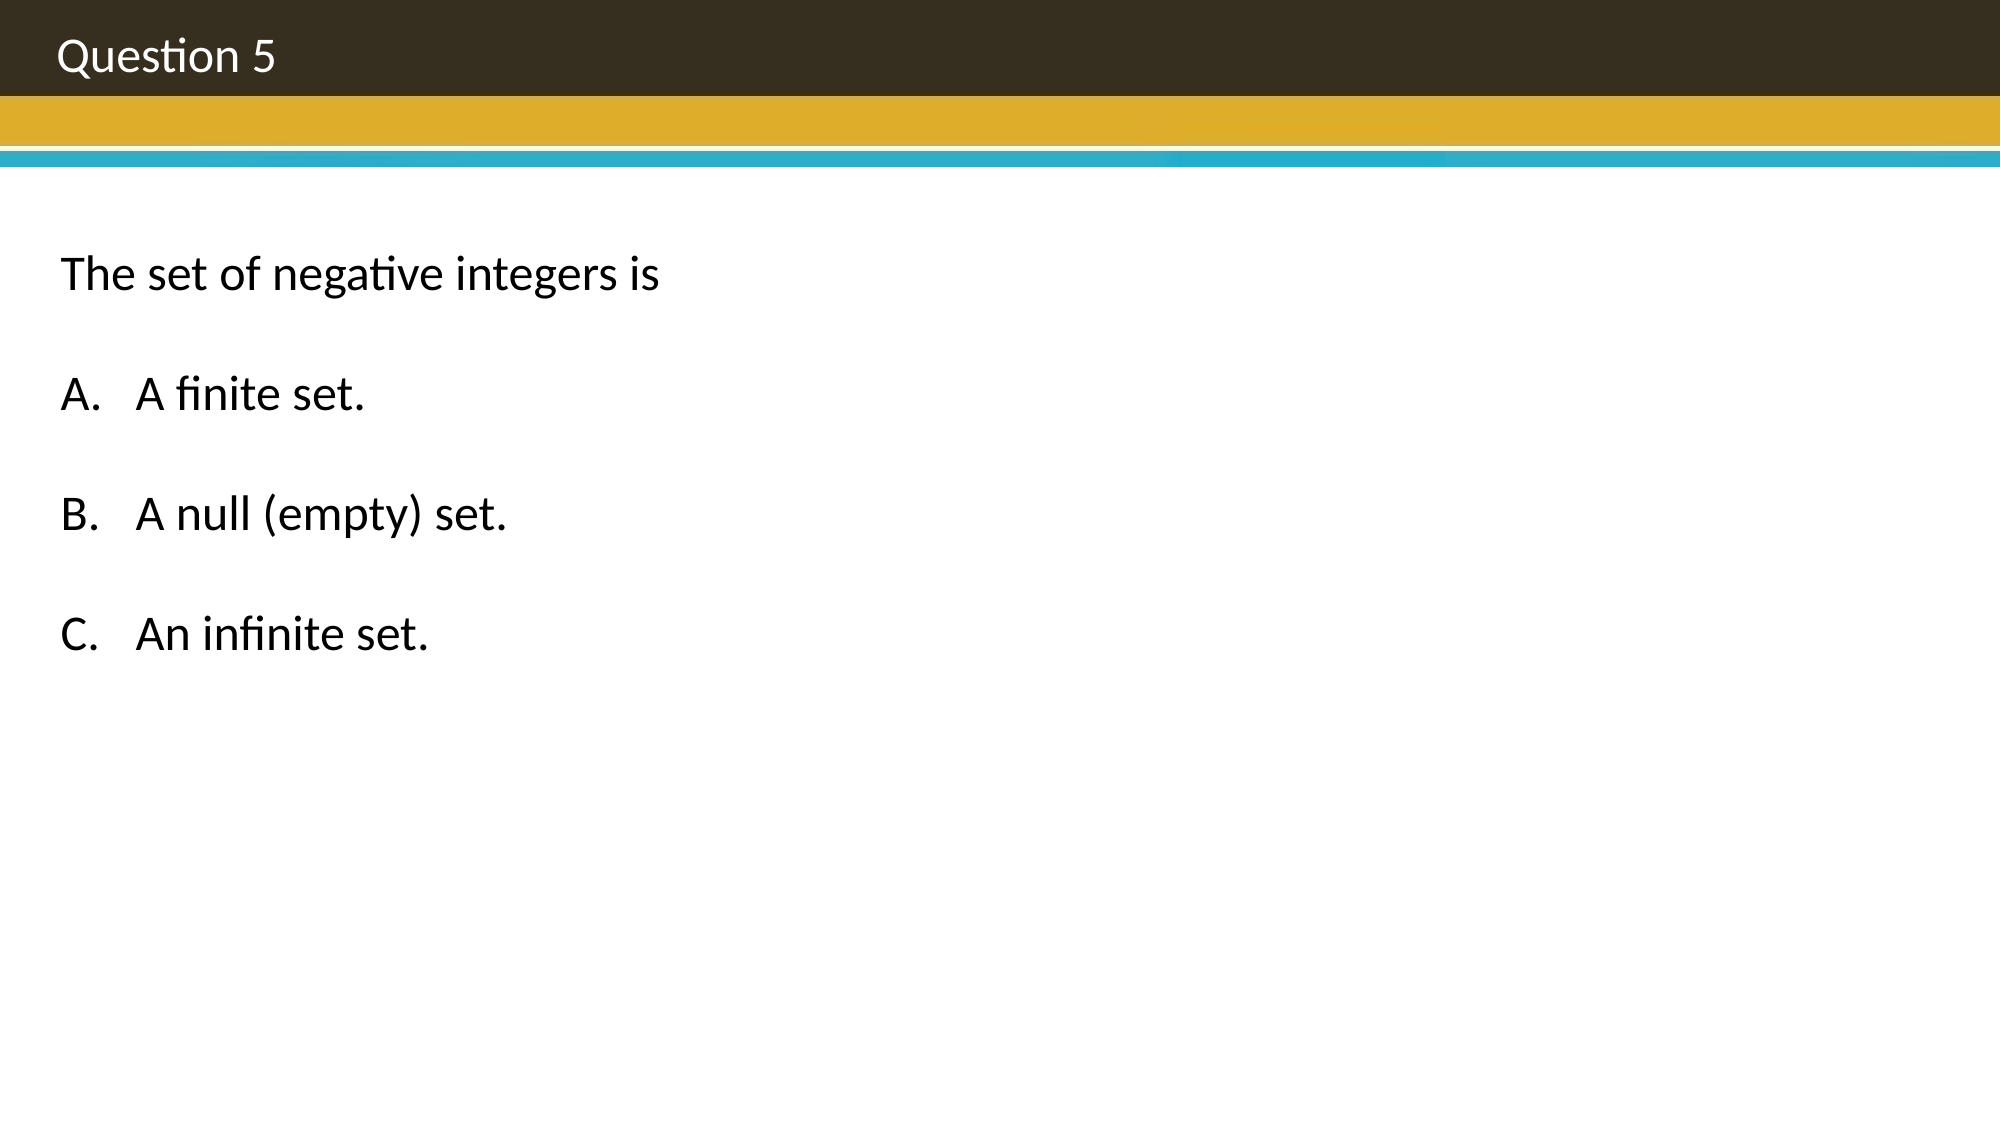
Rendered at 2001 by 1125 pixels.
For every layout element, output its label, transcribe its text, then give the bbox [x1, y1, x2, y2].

picture [0, 0, 2000, 167]
text_box Question 5 [41, 14, 293, 90]
text_box The set of negative integers is A finite set. A null (empty) set. An infinite set. [45, 233, 1945, 969]
